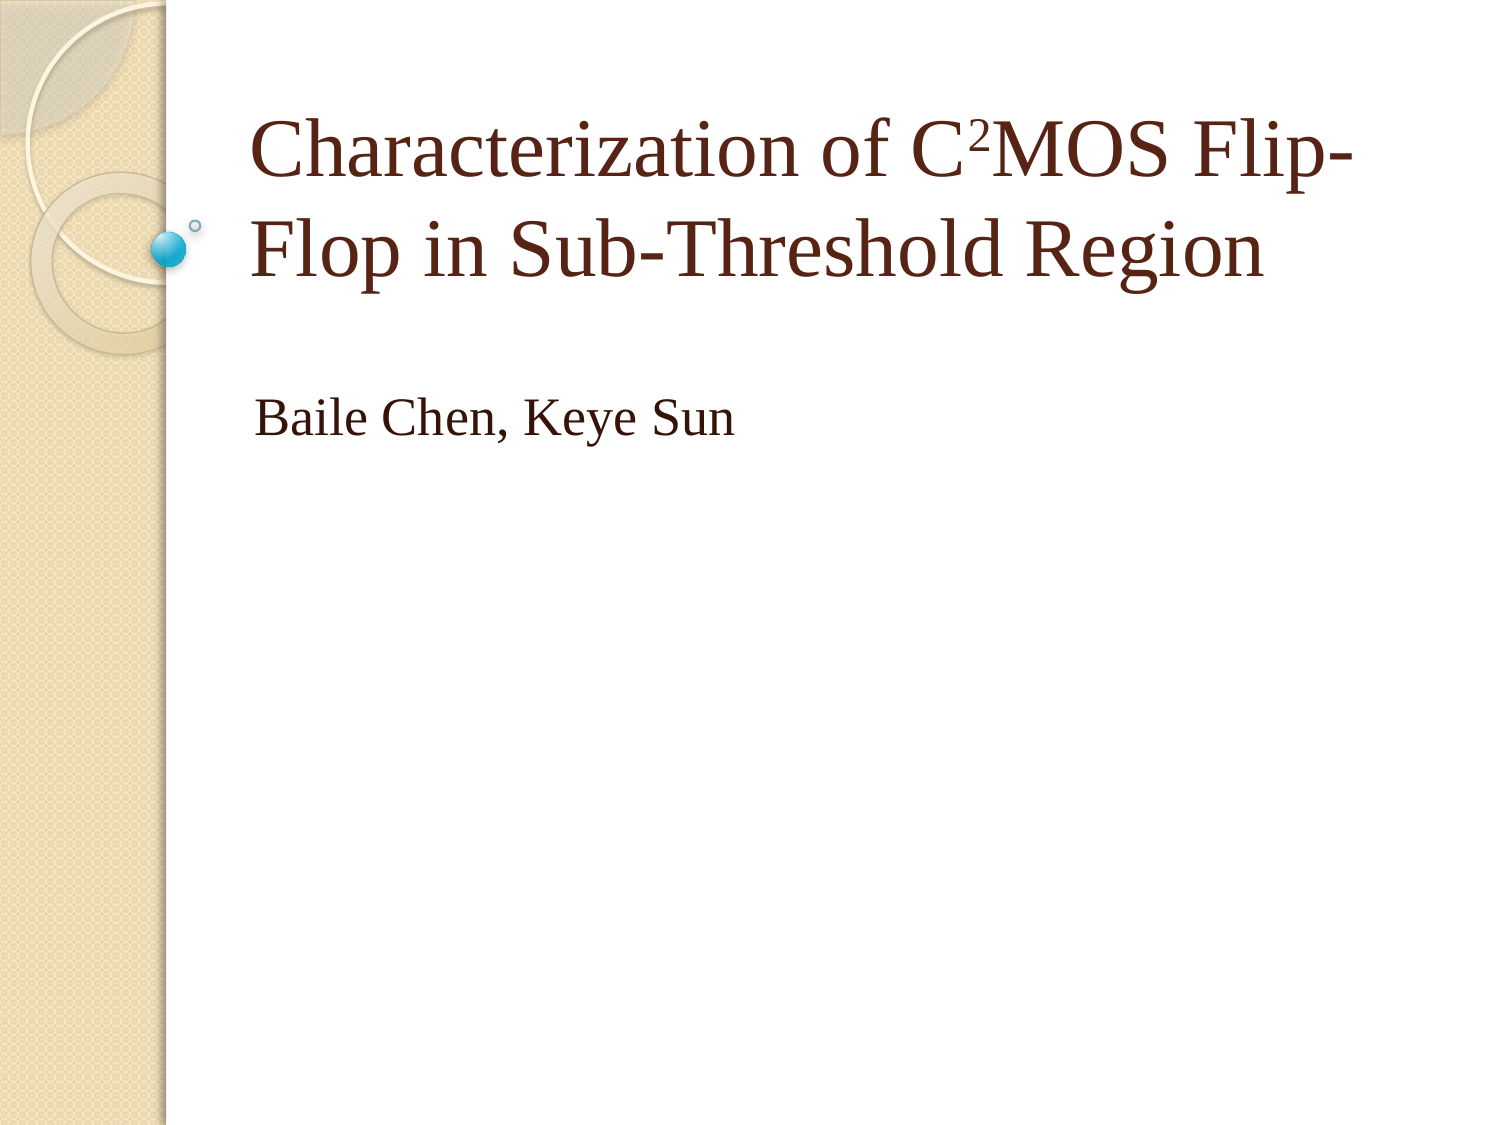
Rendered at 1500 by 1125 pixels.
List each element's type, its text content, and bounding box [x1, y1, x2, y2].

title Characterization of C2MOS Flip-Flop in Sub-Threshold Region [234, 59, 1450, 301]
subtitle Baile Chen, Keye Sun [234, 303, 1450, 591]
